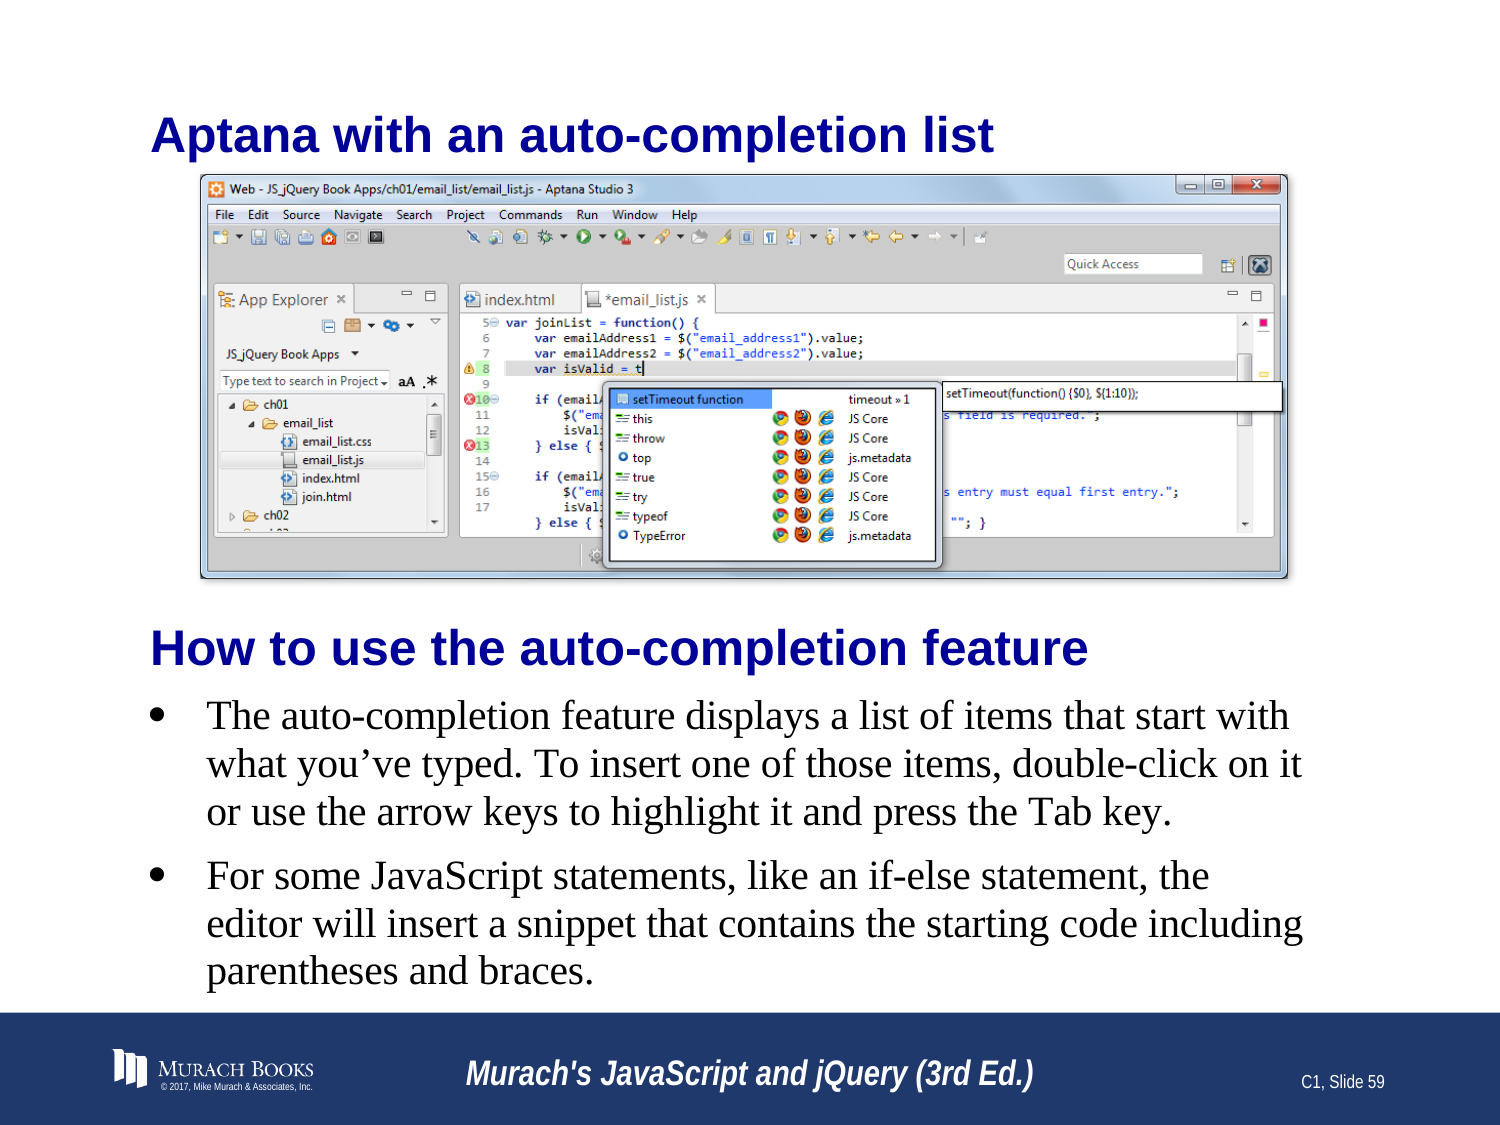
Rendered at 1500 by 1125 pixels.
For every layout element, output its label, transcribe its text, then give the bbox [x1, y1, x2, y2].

picture [199, 174, 1288, 579]
slide_number Murach's JavaScript and jQuery (3rd Ed.) [463, 1025, 1050, 1100]
title Aptana with an auto-completion list [150, 102, 1350, 164]
footer © 2017, Mike Murach & Associates, Inc. [12, 1025, 463, 1100]
slide_number C1, Slide 59 [1087, 1025, 1400, 1100]
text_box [149, 587, 1350, 1008]
